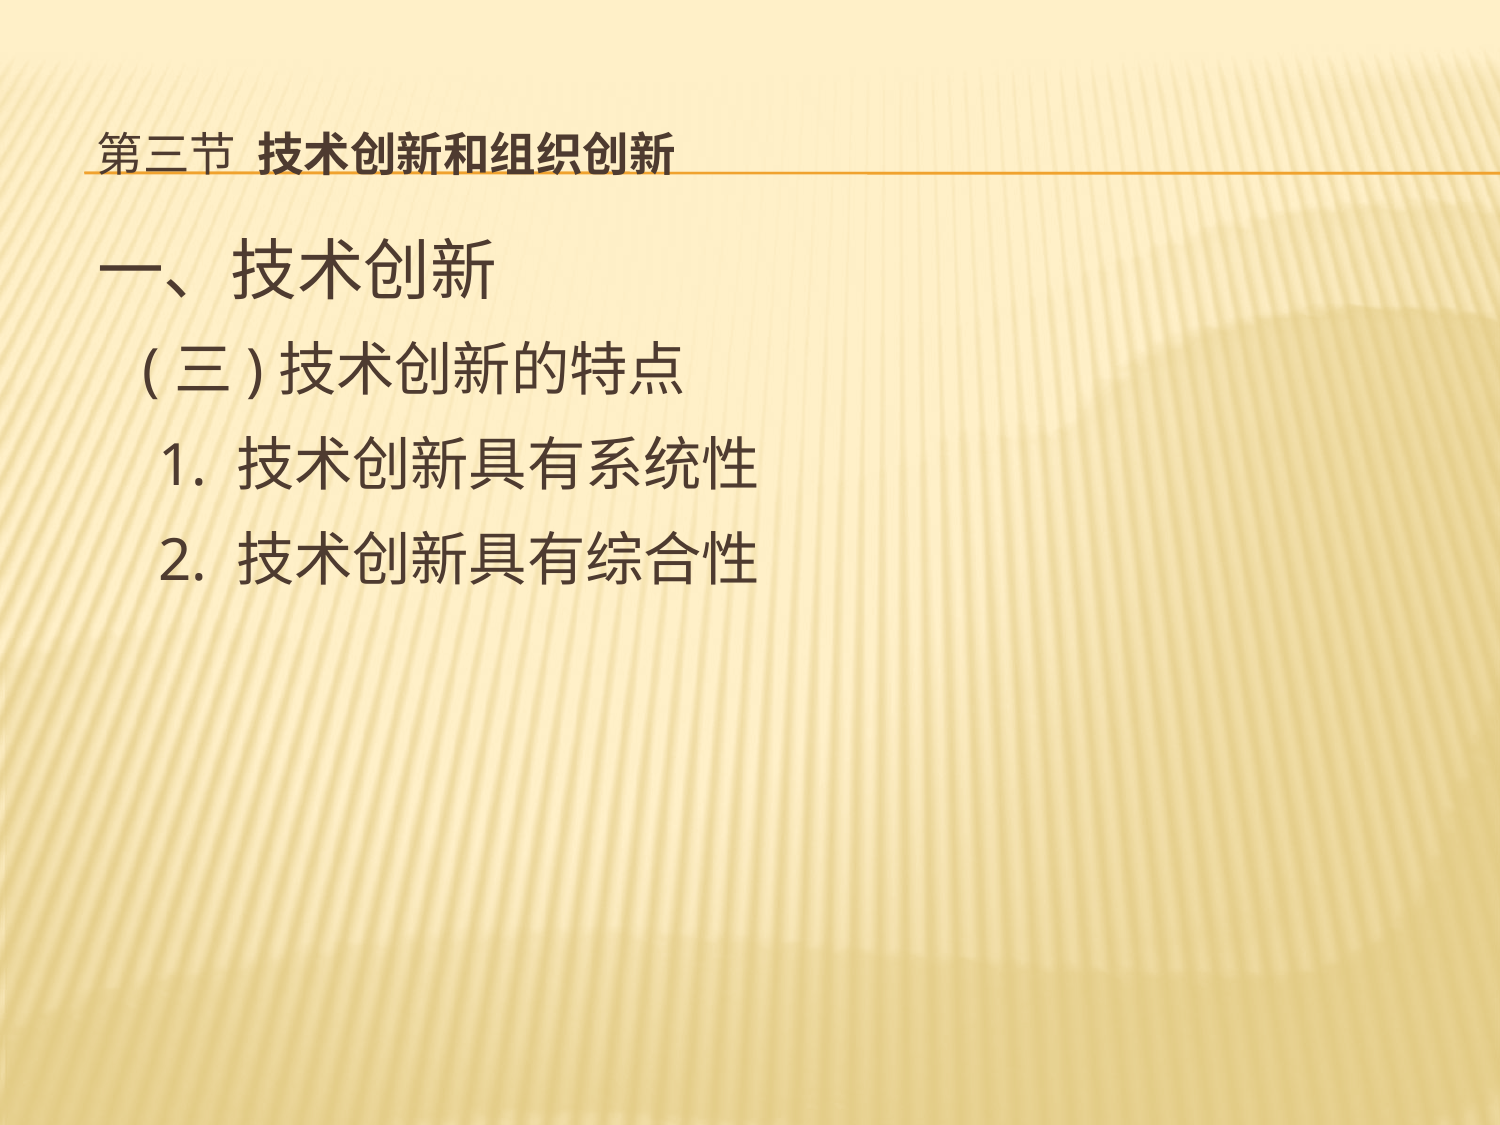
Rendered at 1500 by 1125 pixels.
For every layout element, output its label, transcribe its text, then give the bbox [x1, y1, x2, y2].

title 第三节 技术创新和组织创新 [82, 117, 1432, 219]
list 一、技术创新 (三)技术创新的特点 1. 技术创新具有系统性 2. 技术创新具有综合性 [81, 219, 1433, 1060]
